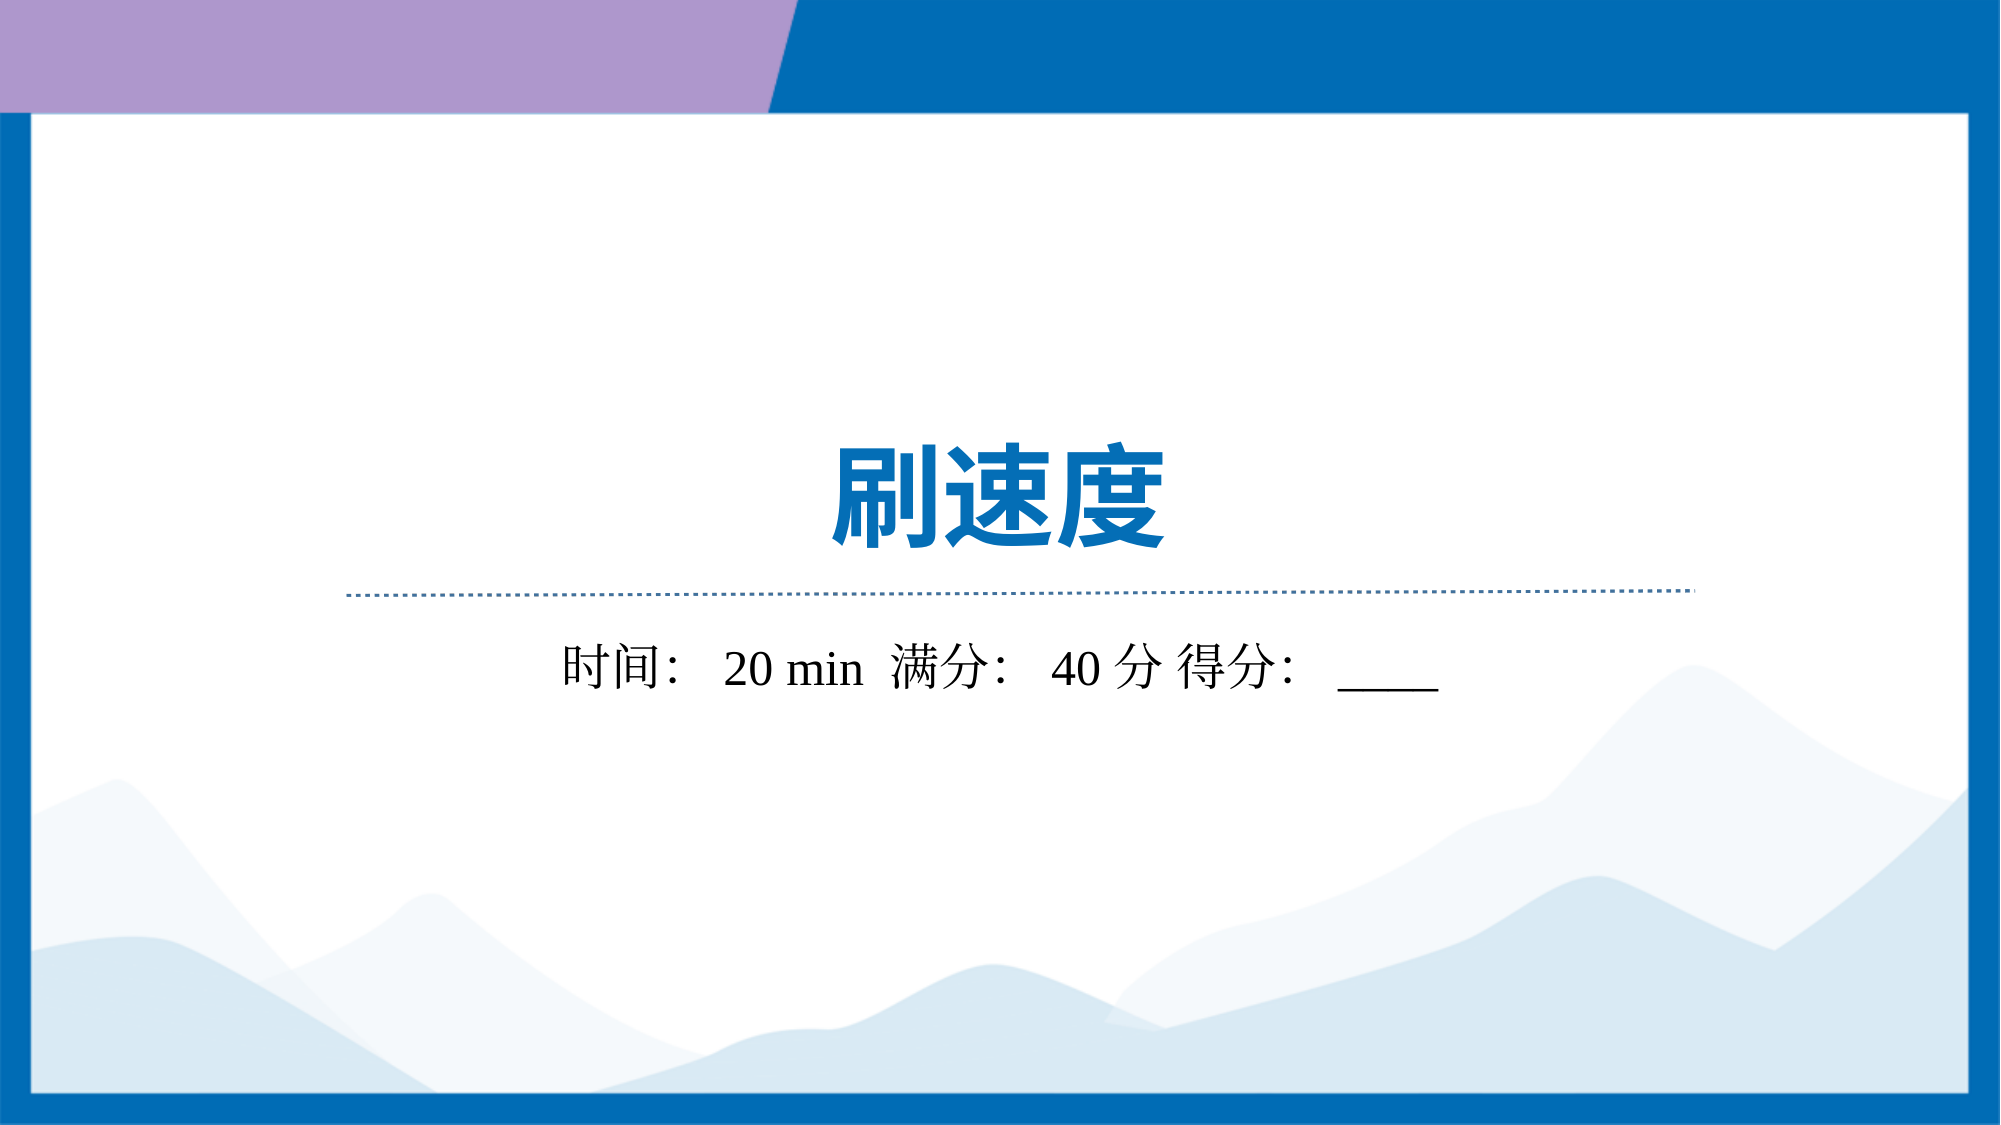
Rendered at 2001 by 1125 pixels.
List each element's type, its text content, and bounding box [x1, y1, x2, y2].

text_box 时间：20 min 满分：40分 得分：____ [82, 608, 1917, 686]
picture [0, 0, 2000, 1125]
text_box 刷速度 [35, 408, 1962, 561]
